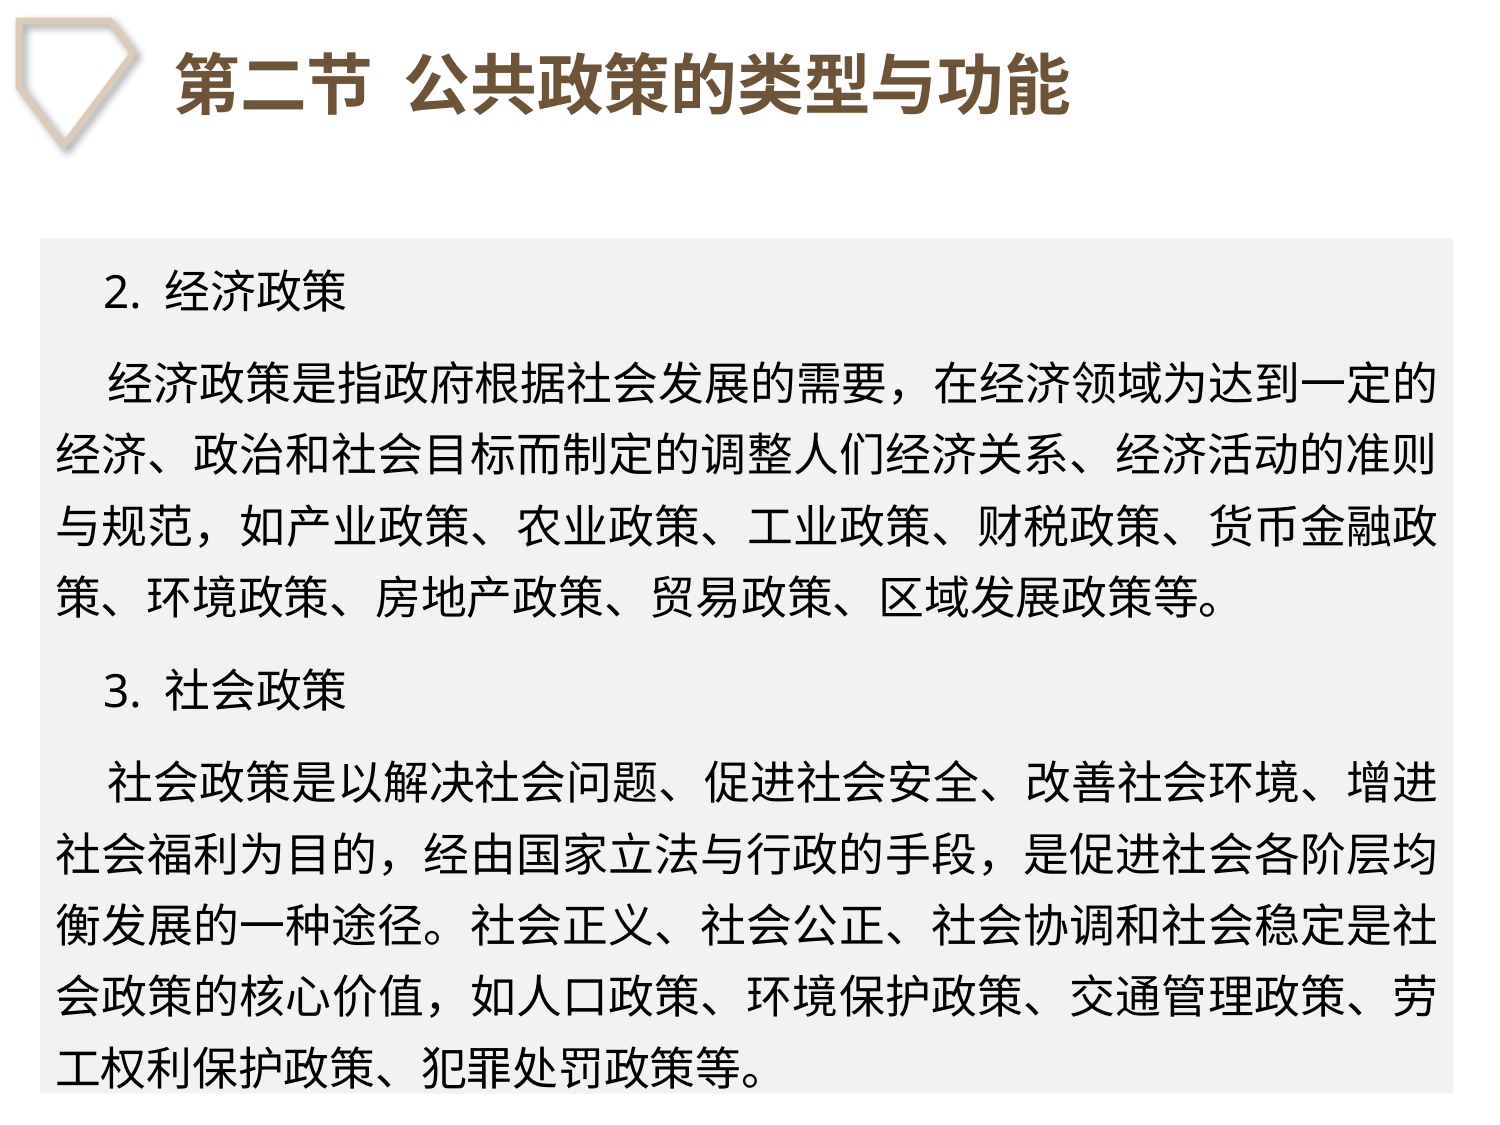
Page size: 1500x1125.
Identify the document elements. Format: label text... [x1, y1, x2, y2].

list 2. 经济政策 经济政策是指政府根据社会发展的需要，在经济领域为达到一定的经济、政治和社会目标而制定的调整人们经济关系、经济活动的准则与规范，如产业政策、农业政策、工业政策、财税政策、货币金融政策、环境政策、房地产政策、贸易政策、区域发展政策等。 3. 社会政策 社会政策是以解决社会问题、促进社会安全、改善社会环境、增进社会福利为目的，经由国家立法与行政的手段，是促进社会各阶层均衡发展的一种途径。社会正义、社会公正、社会协调和社会稳定是社会政策的核心价值，如人口政策、环境保护政策、交通管理政策、劳工权利保护政策、犯罪处罚政策等。 [40, 238, 1454, 1094]
title 第二节 公共政策的类型与功能 [158, 18, 1456, 159]
